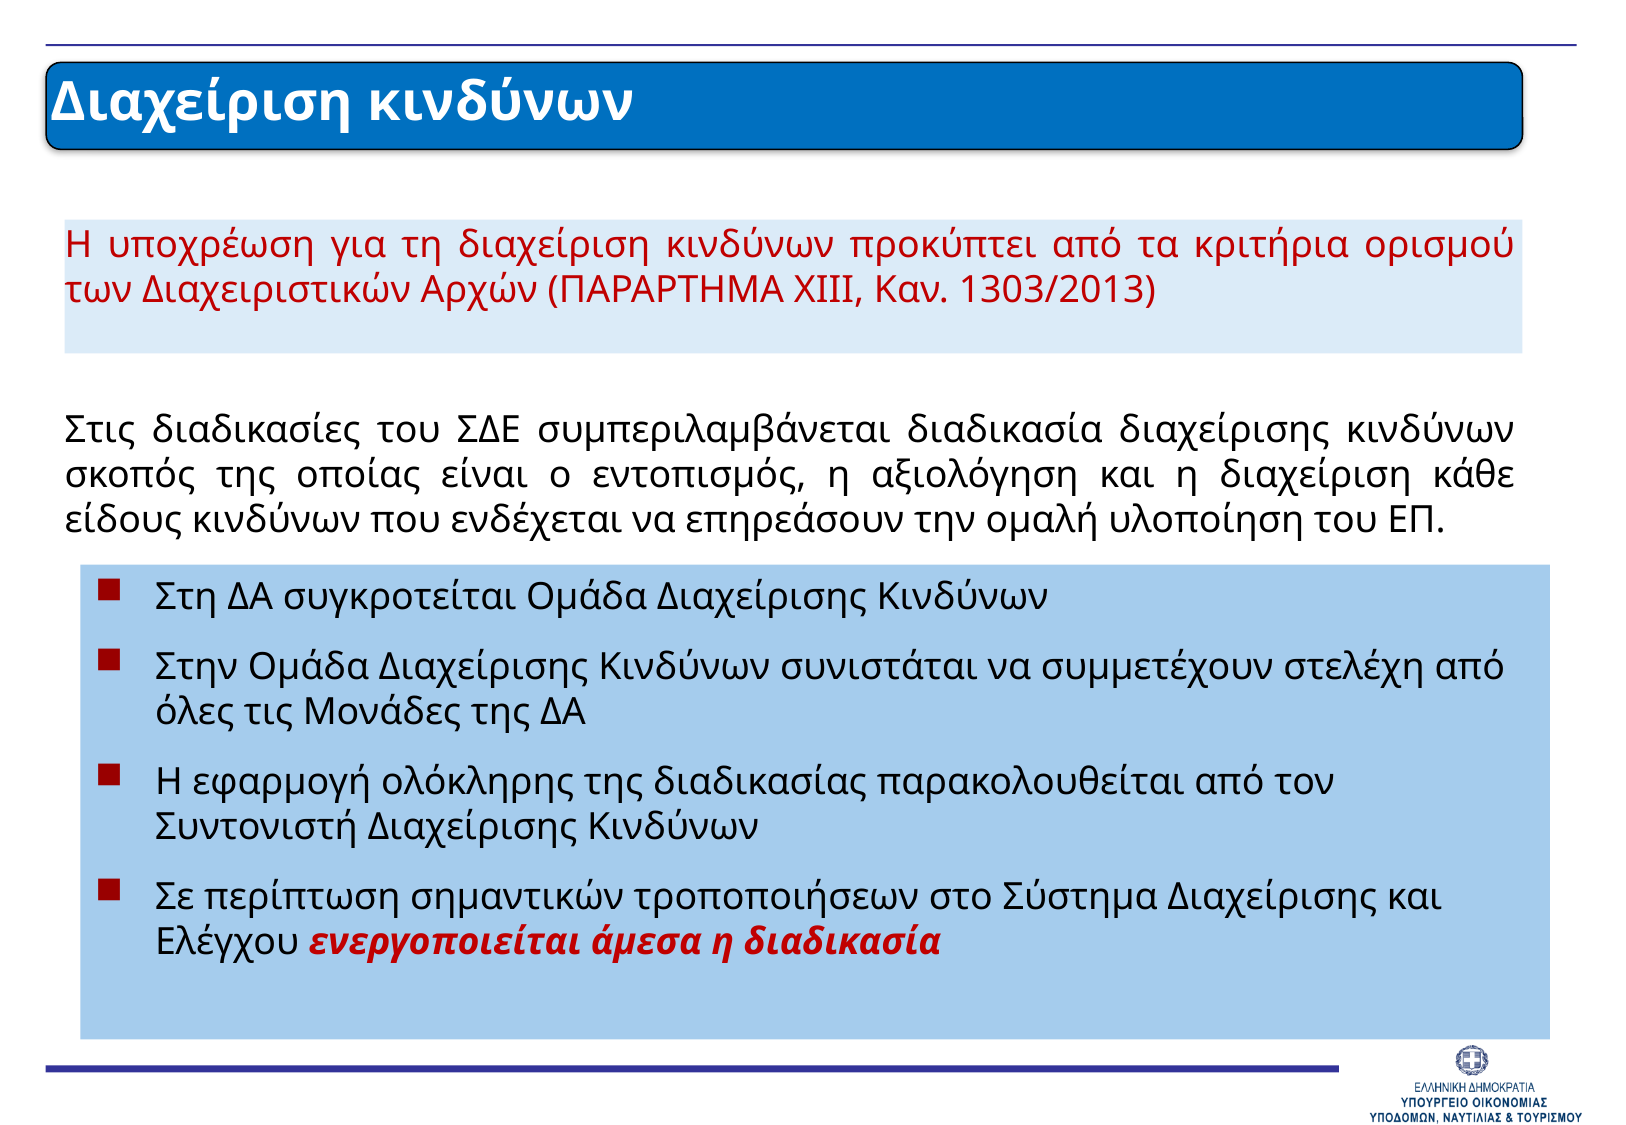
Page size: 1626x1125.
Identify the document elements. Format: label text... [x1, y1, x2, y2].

text_box Η υποχρέωση για τη διαχείριση κινδύνων προκύπτει από τα κριτήρια ορισμού των Διαχειριστικών Αρχών (ΠΑΡΑΡΤΗΜΑ ΧΙΙΙ, Καν. 1303/2013) Στις διαδικασίες του ΣΔΕ συμπεριλαμβάνεται διαδικασία διαχείρισης κινδύνων σκοπός της οποίας είναι ο εντοπισμός, η αξιολόγηση και η διαχείριση κάθε είδους κινδύνων που ενδέχεται να επηρεάσουν την ομαλή υλοποίηση του ΕΠ. [64, 219, 1523, 354]
picture [1339, 1045, 1605, 1125]
text_box Στη ΔΑ συγκροτείται Ομάδα Διαχείρισης Κινδύνων Στην Ομάδα Διαχείρισης Κινδύνων συνιστάται να συμμετέχουν στελέχη από όλες τις Μονάδες της ΔΑ Η εφαρμογή ολόκληρης της διαδικασίας παρακολουθείται από τον Συντονιστή Διαχείρισης Κινδύνων Σε περίπτωση σημαντικών τροποποιήσεων στο Σύστημα Διαχείρισης και Ελέγχου ενεργοποιείται άμεσα η διαδικασία [80, 564, 1550, 1040]
text_box Διαχείριση κινδύνων [45, 61, 1524, 151]
